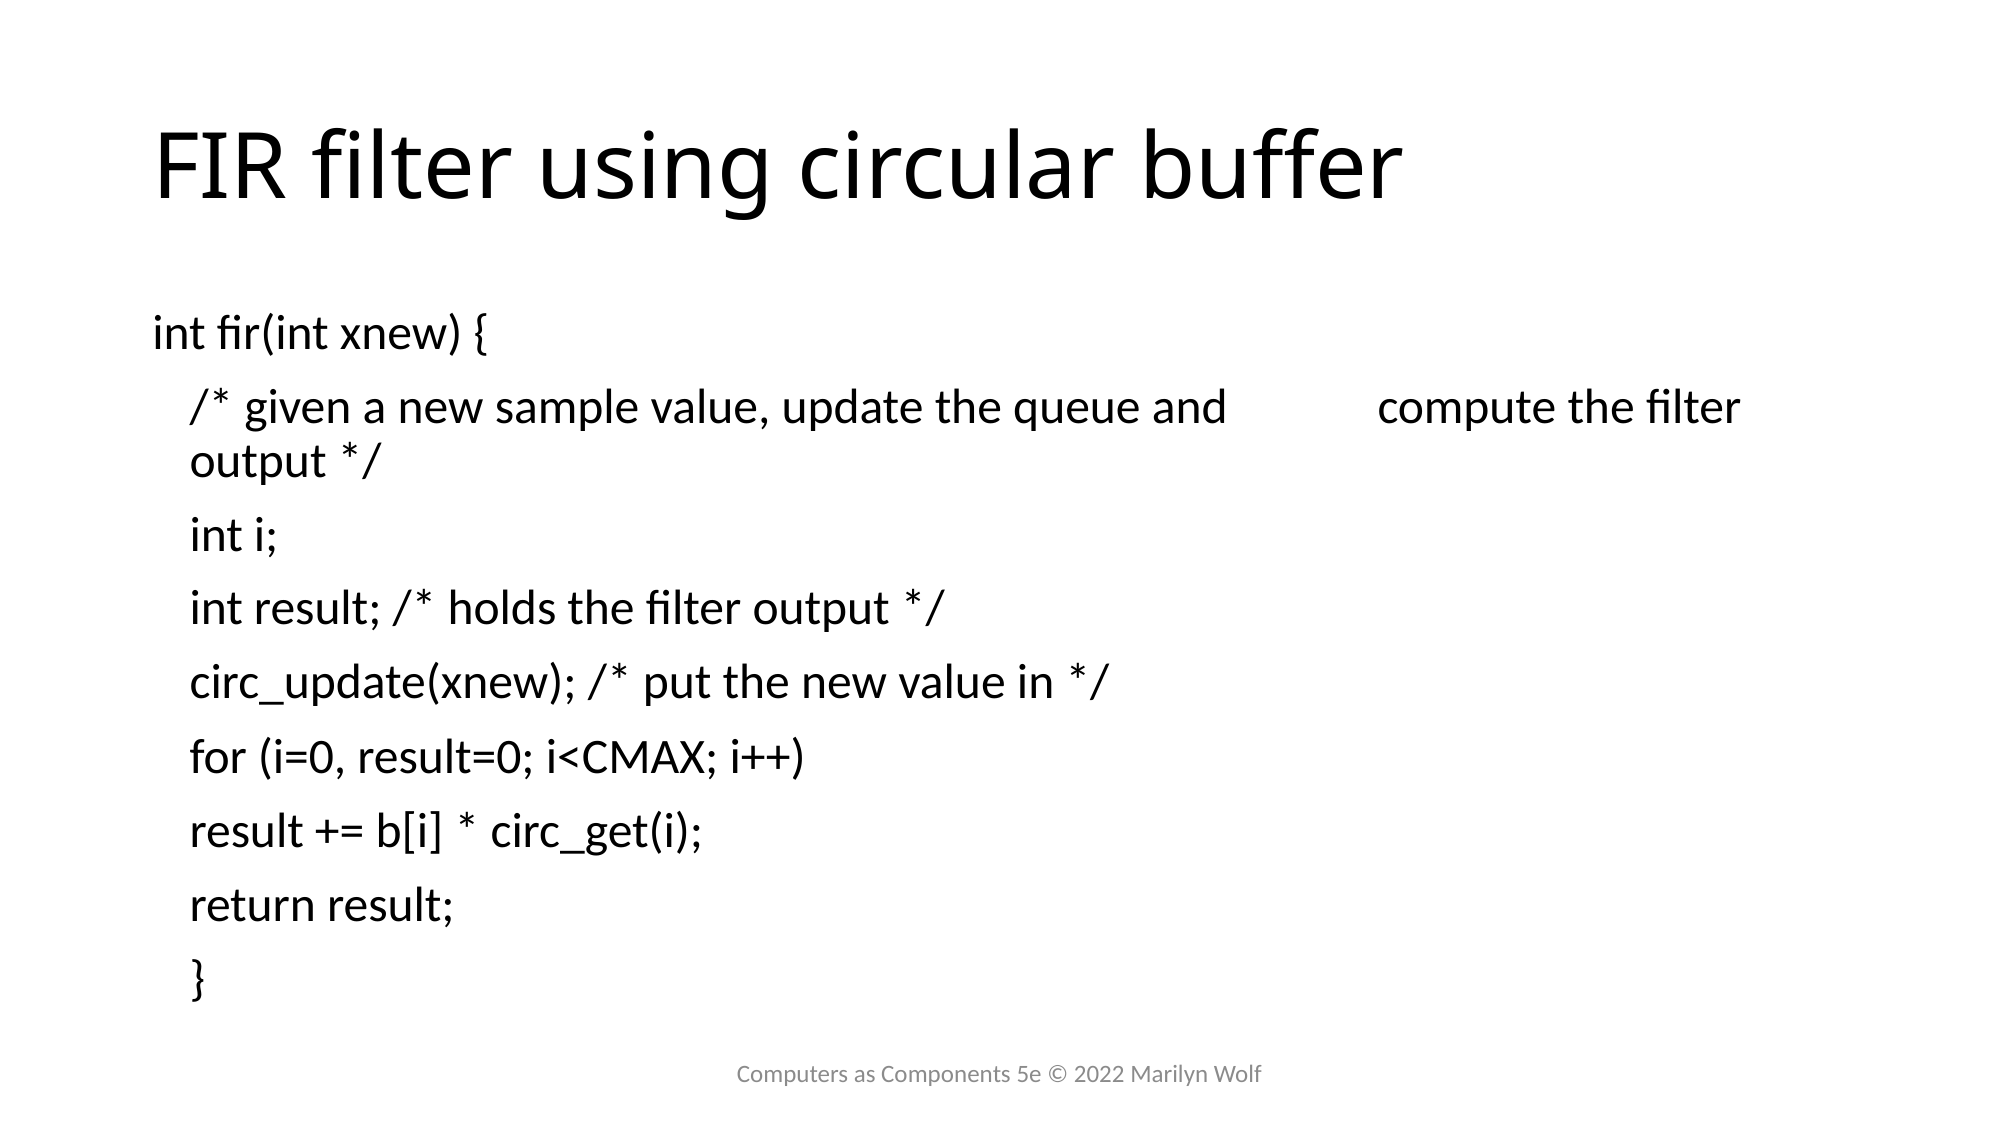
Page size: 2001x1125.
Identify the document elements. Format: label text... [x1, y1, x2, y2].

list int fir(int xnew) { /* given a new sample value, update the queue and compute the filter output */ int i; int result; /* holds the filter output */ circ_update(xnew); /* put the new value in */ for (i=0, result=0; i<CMAX; i++) result += b[i] * circ_get(i); return result; } [137, 299, 1863, 1014]
footer Computers as Components 5e © 2022 Marilyn Wolf [662, 1042, 1338, 1103]
title FIR filter using circular buffer [137, 59, 1863, 278]
